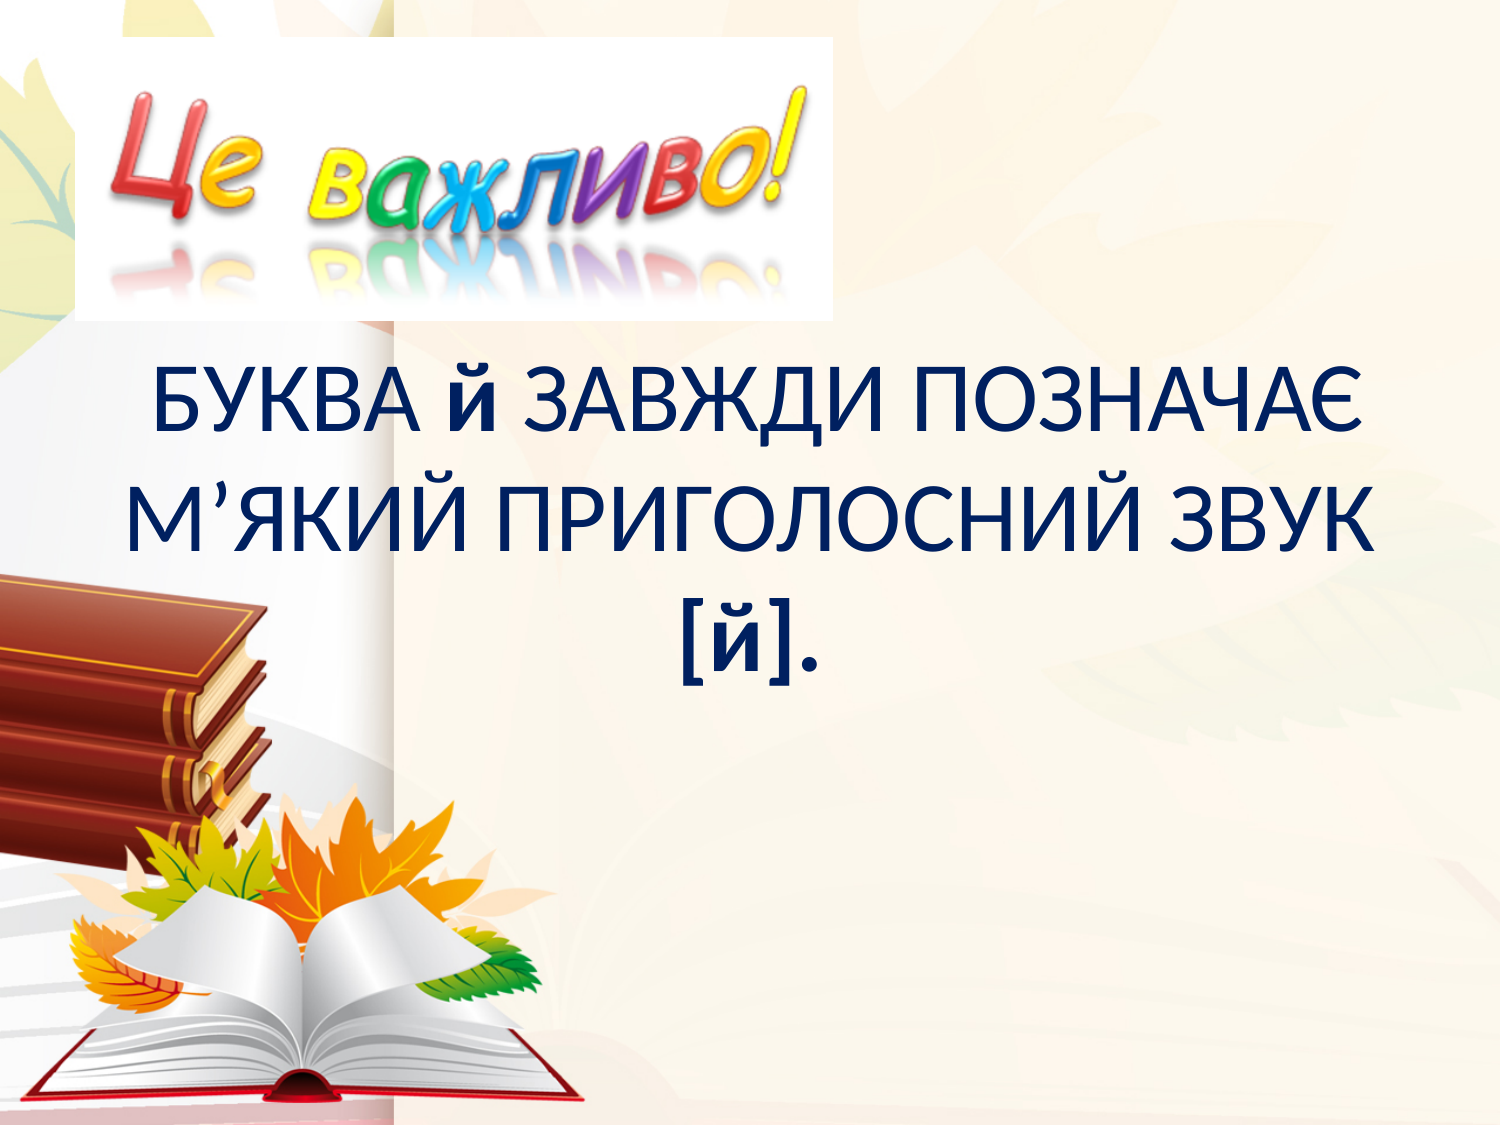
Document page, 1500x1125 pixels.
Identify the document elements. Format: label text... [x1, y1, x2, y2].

picture [0, 0, 1500, 1125]
list БУКВА й ЗАВЖДИ ПОЗНАЧАЄ М’ЯКИЙ ПРИГОЛОСНИЙ ЗВУК [й]. [75, 37, 1425, 1005]
